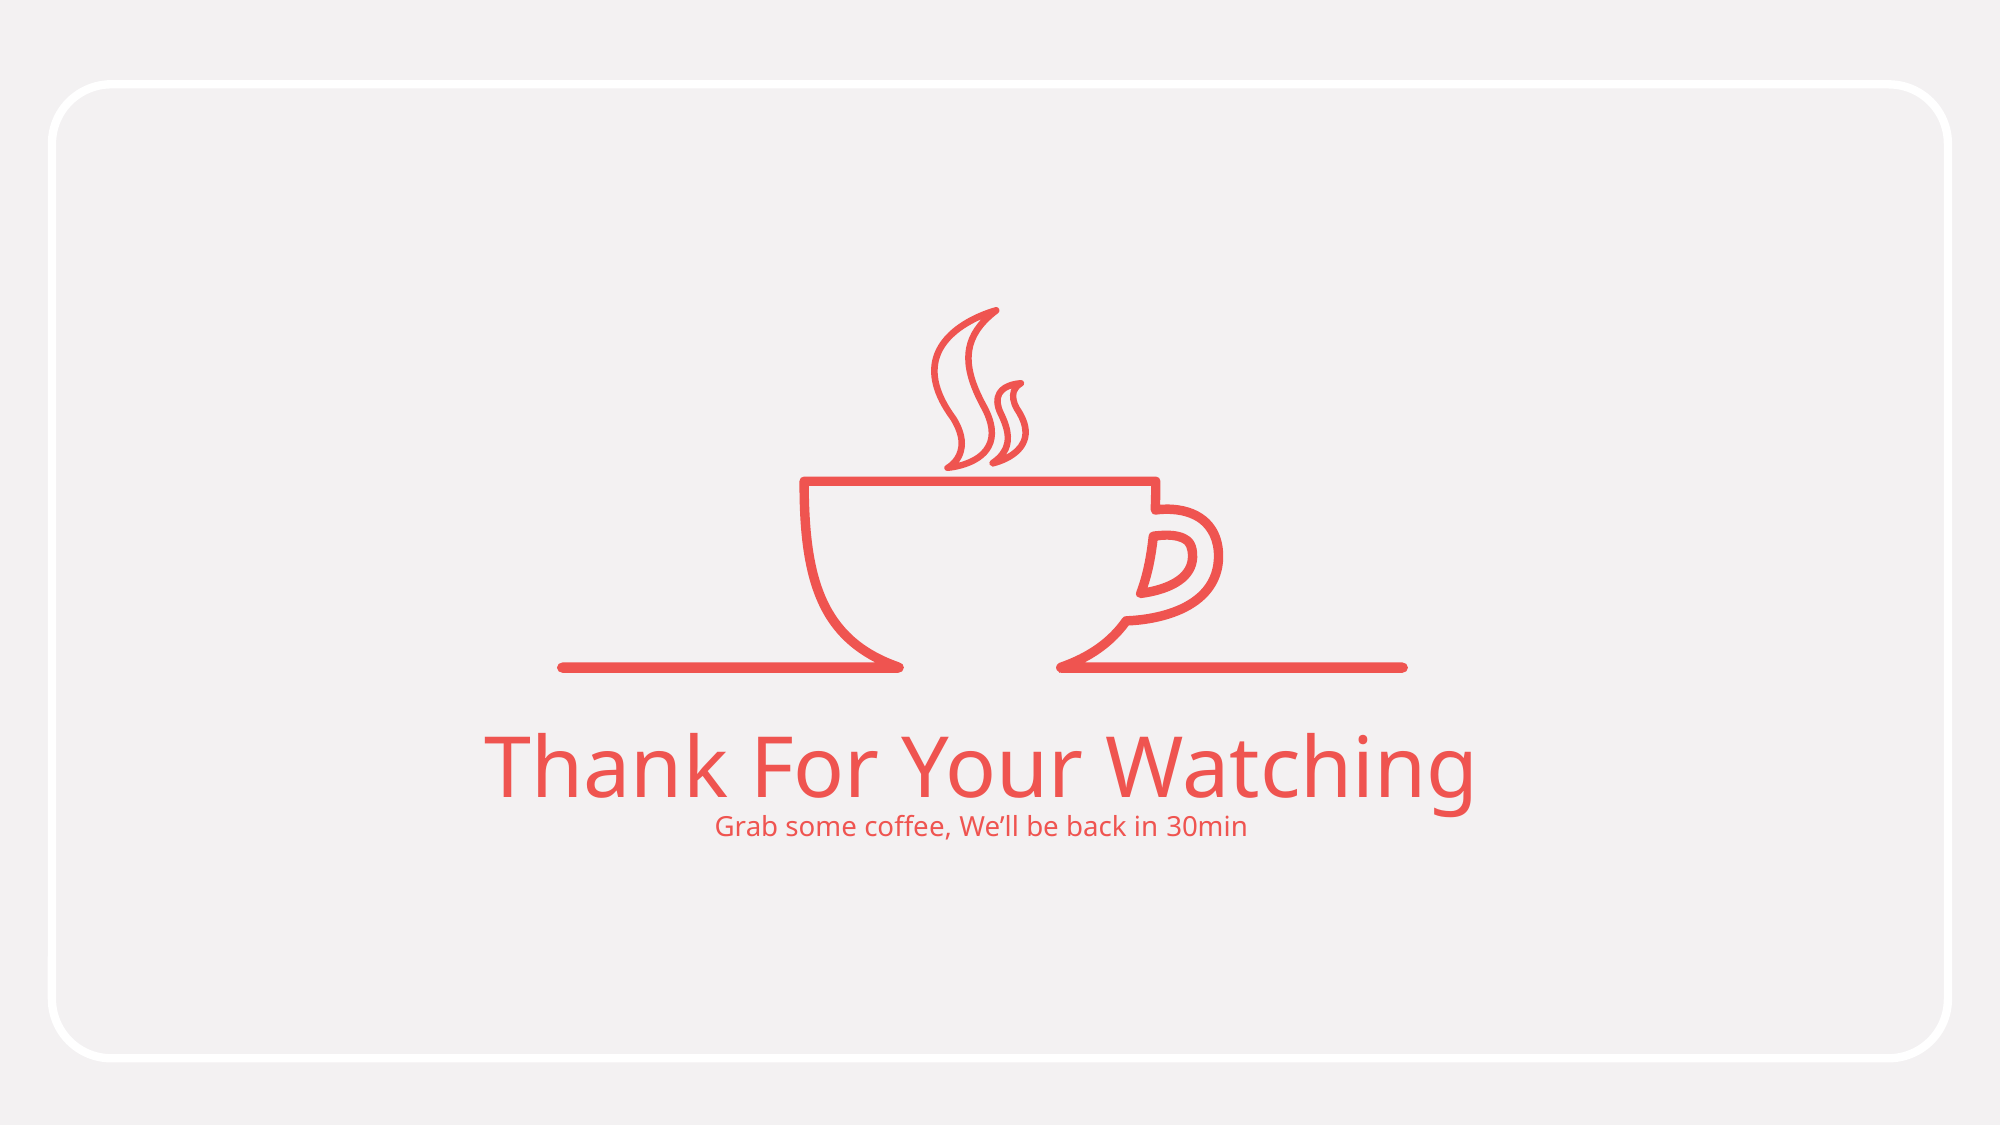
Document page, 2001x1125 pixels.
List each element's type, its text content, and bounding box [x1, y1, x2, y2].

text_box Thank For Your Watching [368, 715, 1596, 822]
text_box Grab some coffee, We’ll be back in 30min [475, 822, 1488, 848]
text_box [556, 306, 1408, 673]
